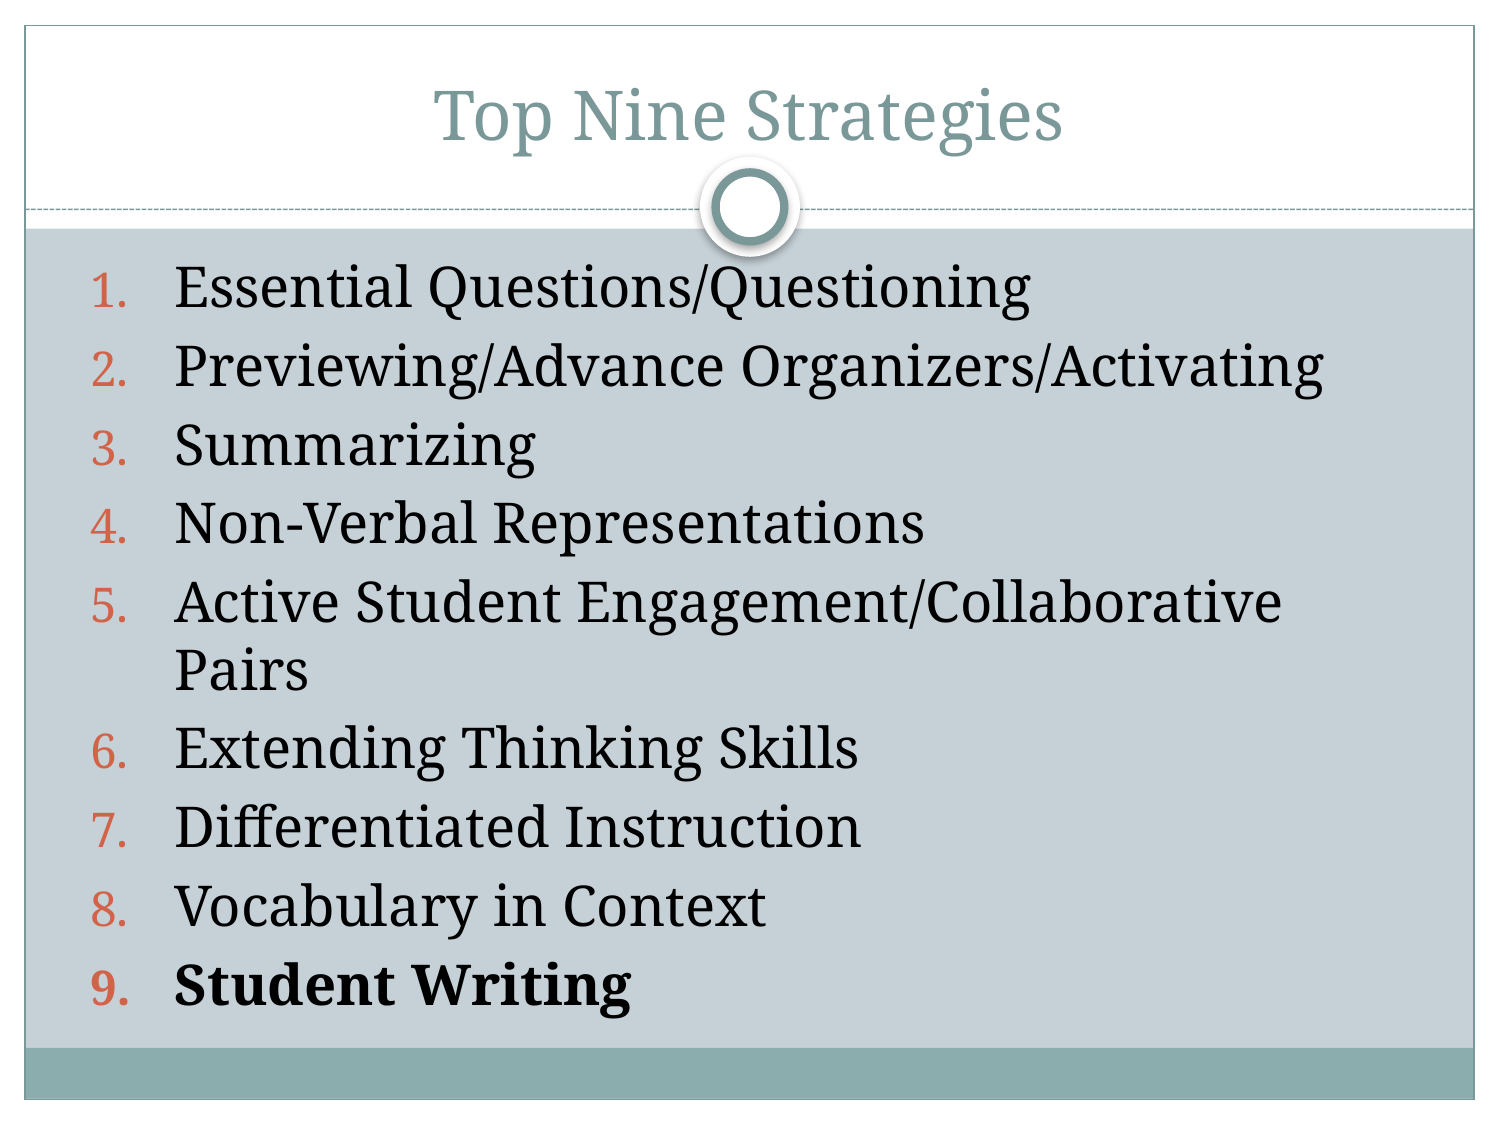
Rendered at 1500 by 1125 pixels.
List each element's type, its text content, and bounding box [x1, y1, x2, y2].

list Essential Questions/Questioning Previewing/Advance Organizers/Activating Summarizing Non-Verbal Representations Active Student Engagement/Collaborative Pairs Extending Thinking Skills Differentiated Instruction Vocabulary in Context Student Writing [74, 243, 1426, 1069]
title Top Nine Strategies [49, 37, 1450, 163]
